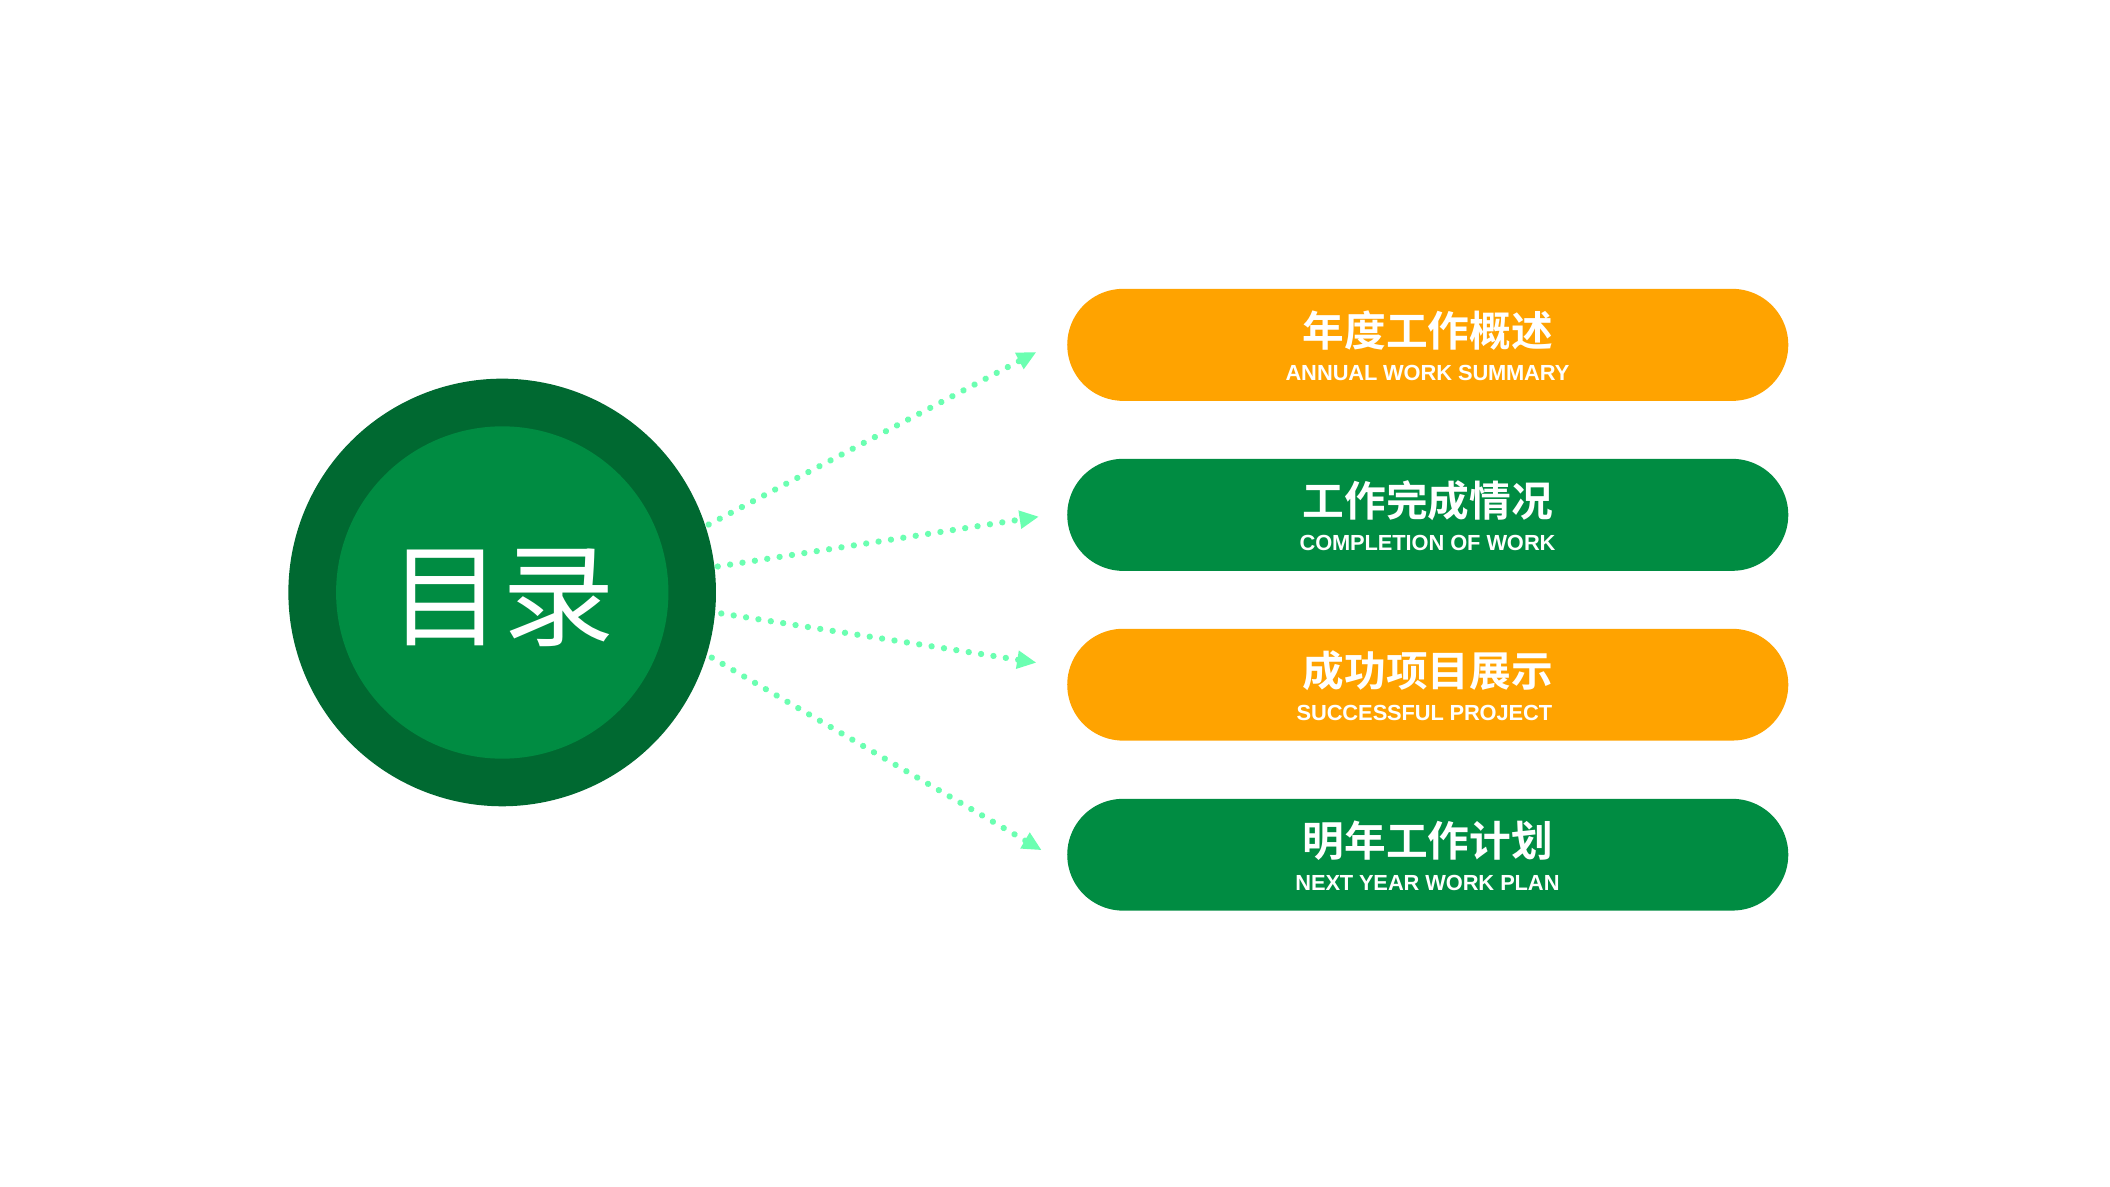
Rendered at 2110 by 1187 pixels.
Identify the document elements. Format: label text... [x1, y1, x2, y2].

text_box [1022, 654, 1036, 667]
text_box [1027, 838, 1042, 850]
text_box 年度工作概述 ANNUAL WORK SUMMARY [1067, 288, 1789, 401]
text_box 目录 [335, 425, 670, 760]
text_box 成功项目展示 SUCCESSFUL PROJECT [1067, 628, 1789, 741]
text_box 工作完成情况 COMPLETION OF WORK [1067, 458, 1789, 571]
text_box [1025, 512, 1039, 525]
text_box 明年工作计划 NEXT YEAR WORK PLAN [1067, 798, 1789, 911]
text_box [288, 378, 716, 807]
text_box [1022, 352, 1036, 364]
